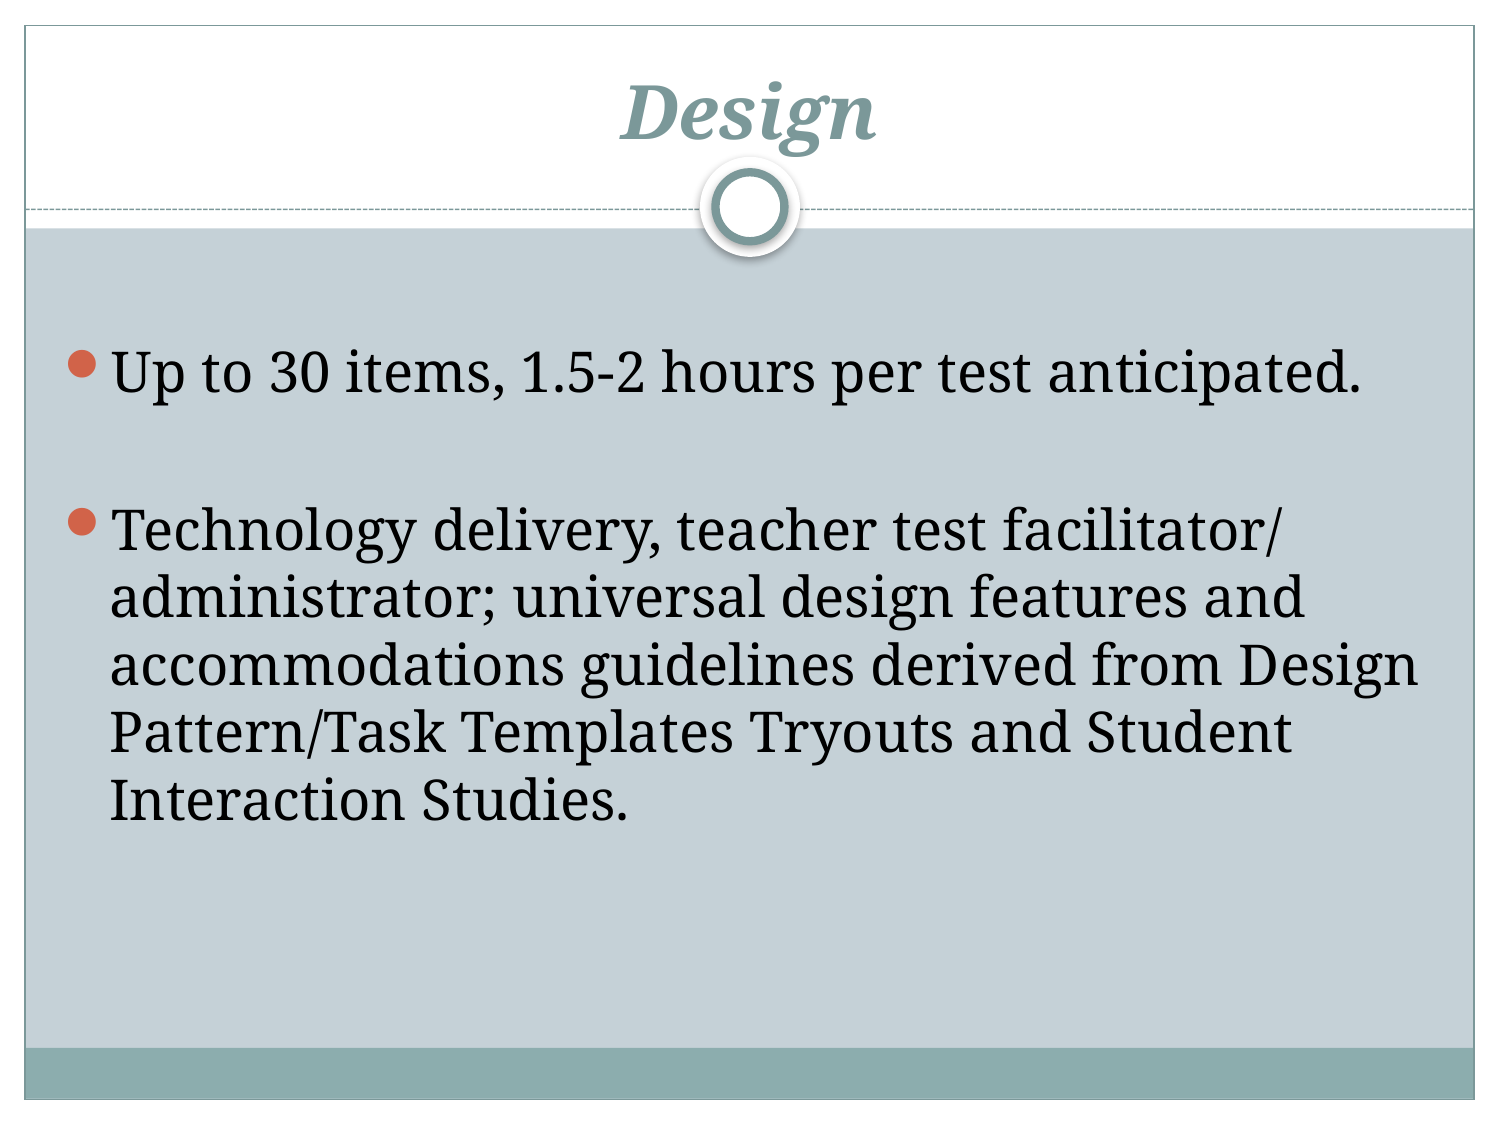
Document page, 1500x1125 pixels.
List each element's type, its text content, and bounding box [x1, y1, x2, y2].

title Design [49, 37, 1450, 162]
list Up to 30 items, 1.5-2 hours per test anticipated. Technology delivery, teacher test facilitator/ administrator; universal design features and accommodations guidelines derived from Design Pattern/Task Templates Tryouts and Student Interaction Studies. [49, 250, 1445, 1001]
